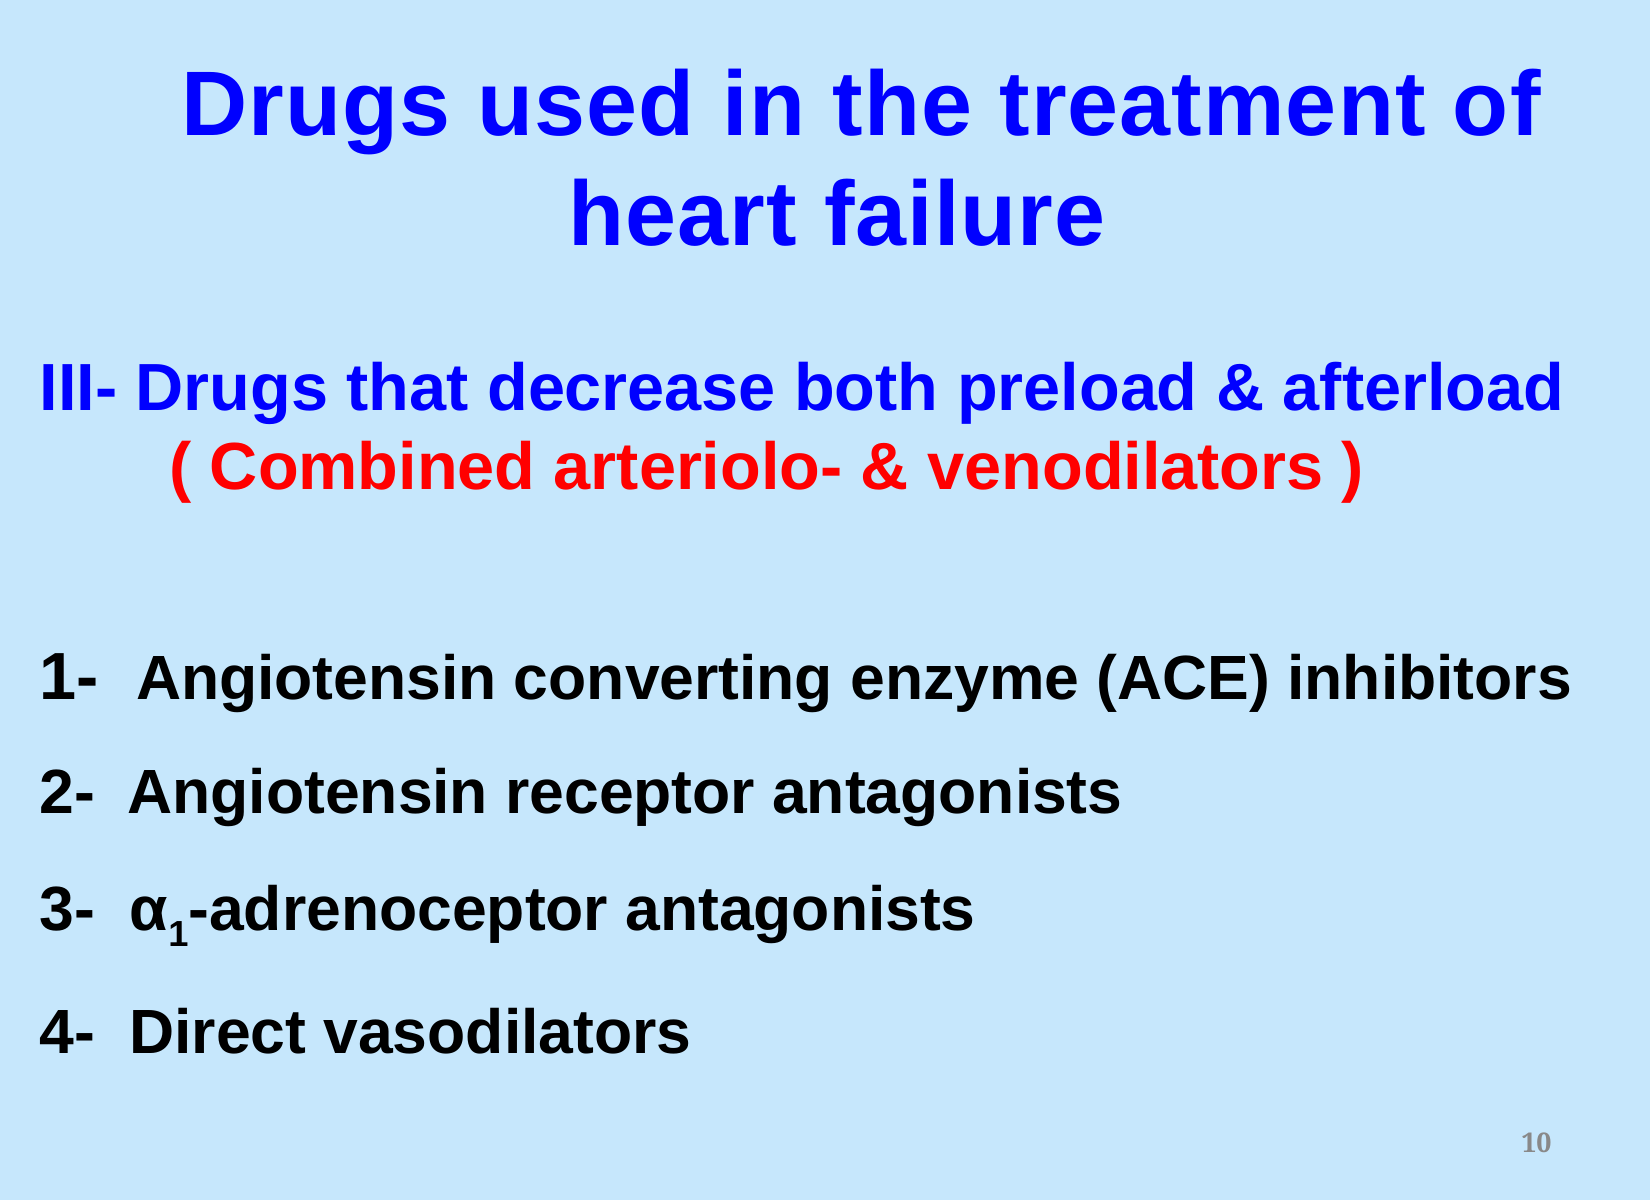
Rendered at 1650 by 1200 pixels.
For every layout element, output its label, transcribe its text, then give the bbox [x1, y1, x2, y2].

text_box Drugs used in the treatment of heart failure III- Drugs that decrease both preload & afterload ( Combined arteriolo- & venodilators ) 1- Angiotensin converting enzyme (ACE) inhibitors 2- Angiotensin receptor antagonists 3- α1-adrenoceptor antagonists 4- Direct vasodilators [24, 36, 1650, 1074]
slide_number 10 [1182, 1112, 1568, 1176]
